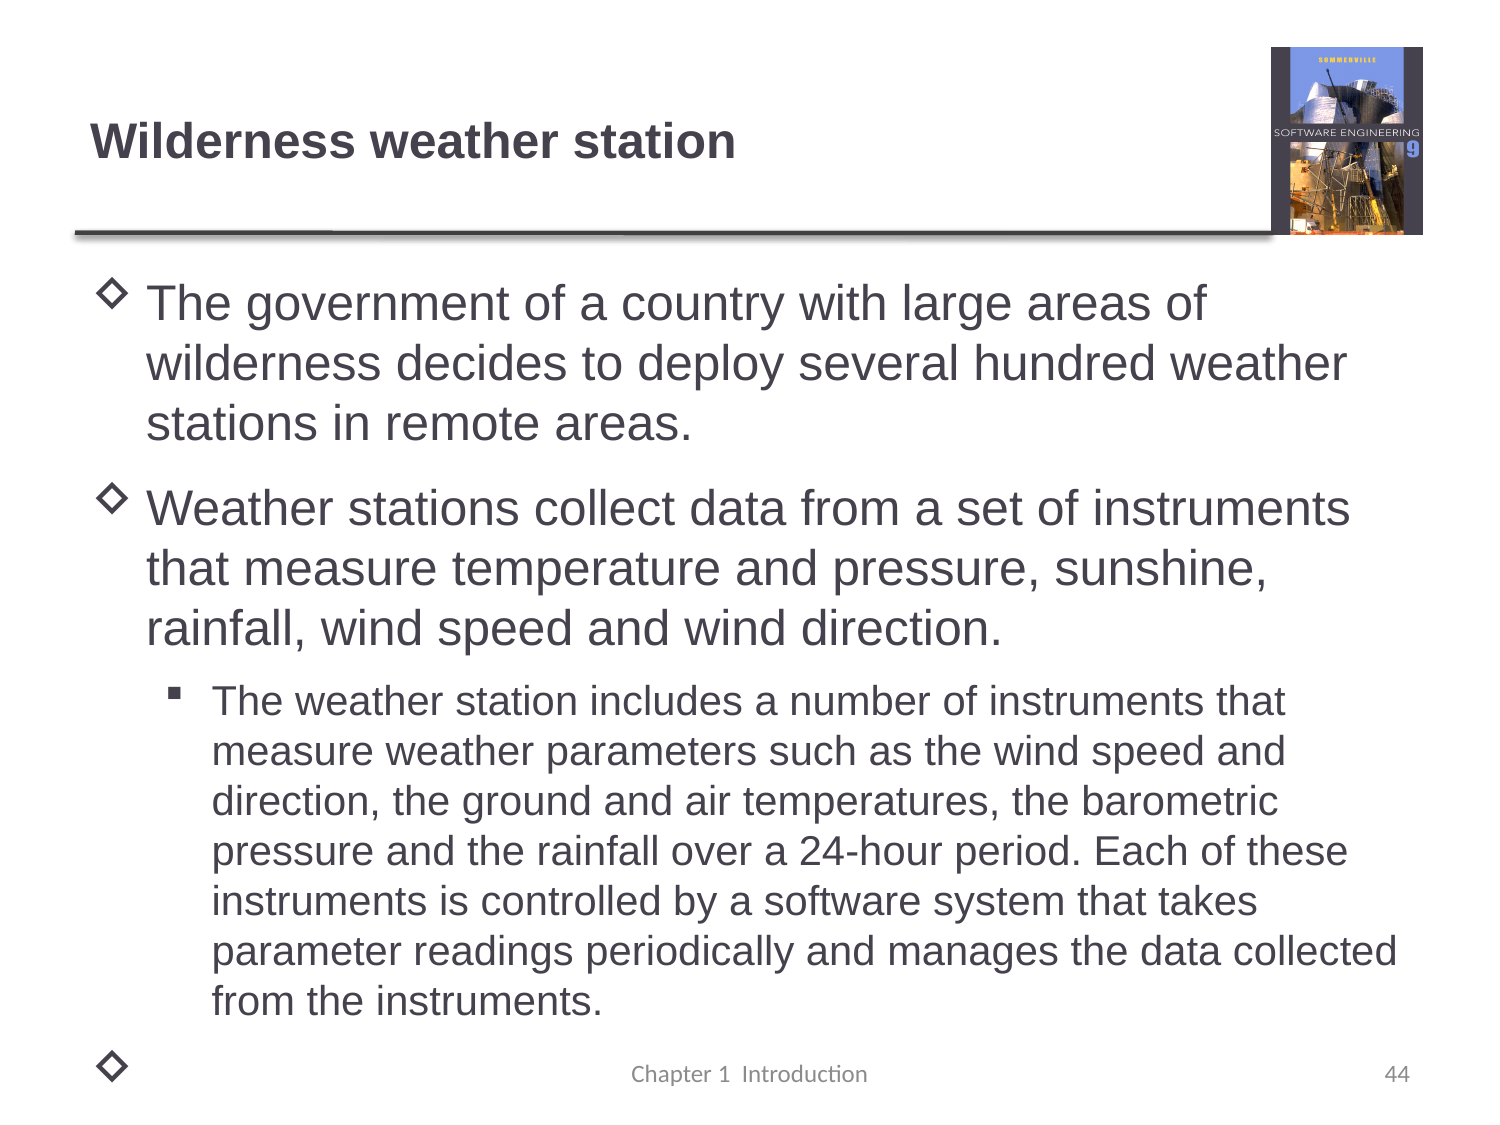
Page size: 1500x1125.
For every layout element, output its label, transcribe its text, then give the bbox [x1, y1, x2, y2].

footer Chapter 1 Introduction [512, 1042, 988, 1103]
slide_number 44 [1074, 1042, 1425, 1103]
title Wilderness weather station [74, 44, 1272, 233]
list The government of a country with large areas of wilderness decides to deploy several hundred weather stations in remote areas. Weather stations collect data from a set of instruments that measure temperature and pressure, sunshine, rainfall, wind speed and wind direction. The weather station includes a number of instruments that measure weather parameters such as the wind speed and direction, the ground and air temperatures, the barometric pressure and the rainfall over a 24-hour period. Each of these instruments is controlled by a software system that takes parameter readings periodically and manages the data collected from the instruments. [75, 262, 1425, 1005]
picture [1272, 47, 1423, 235]
